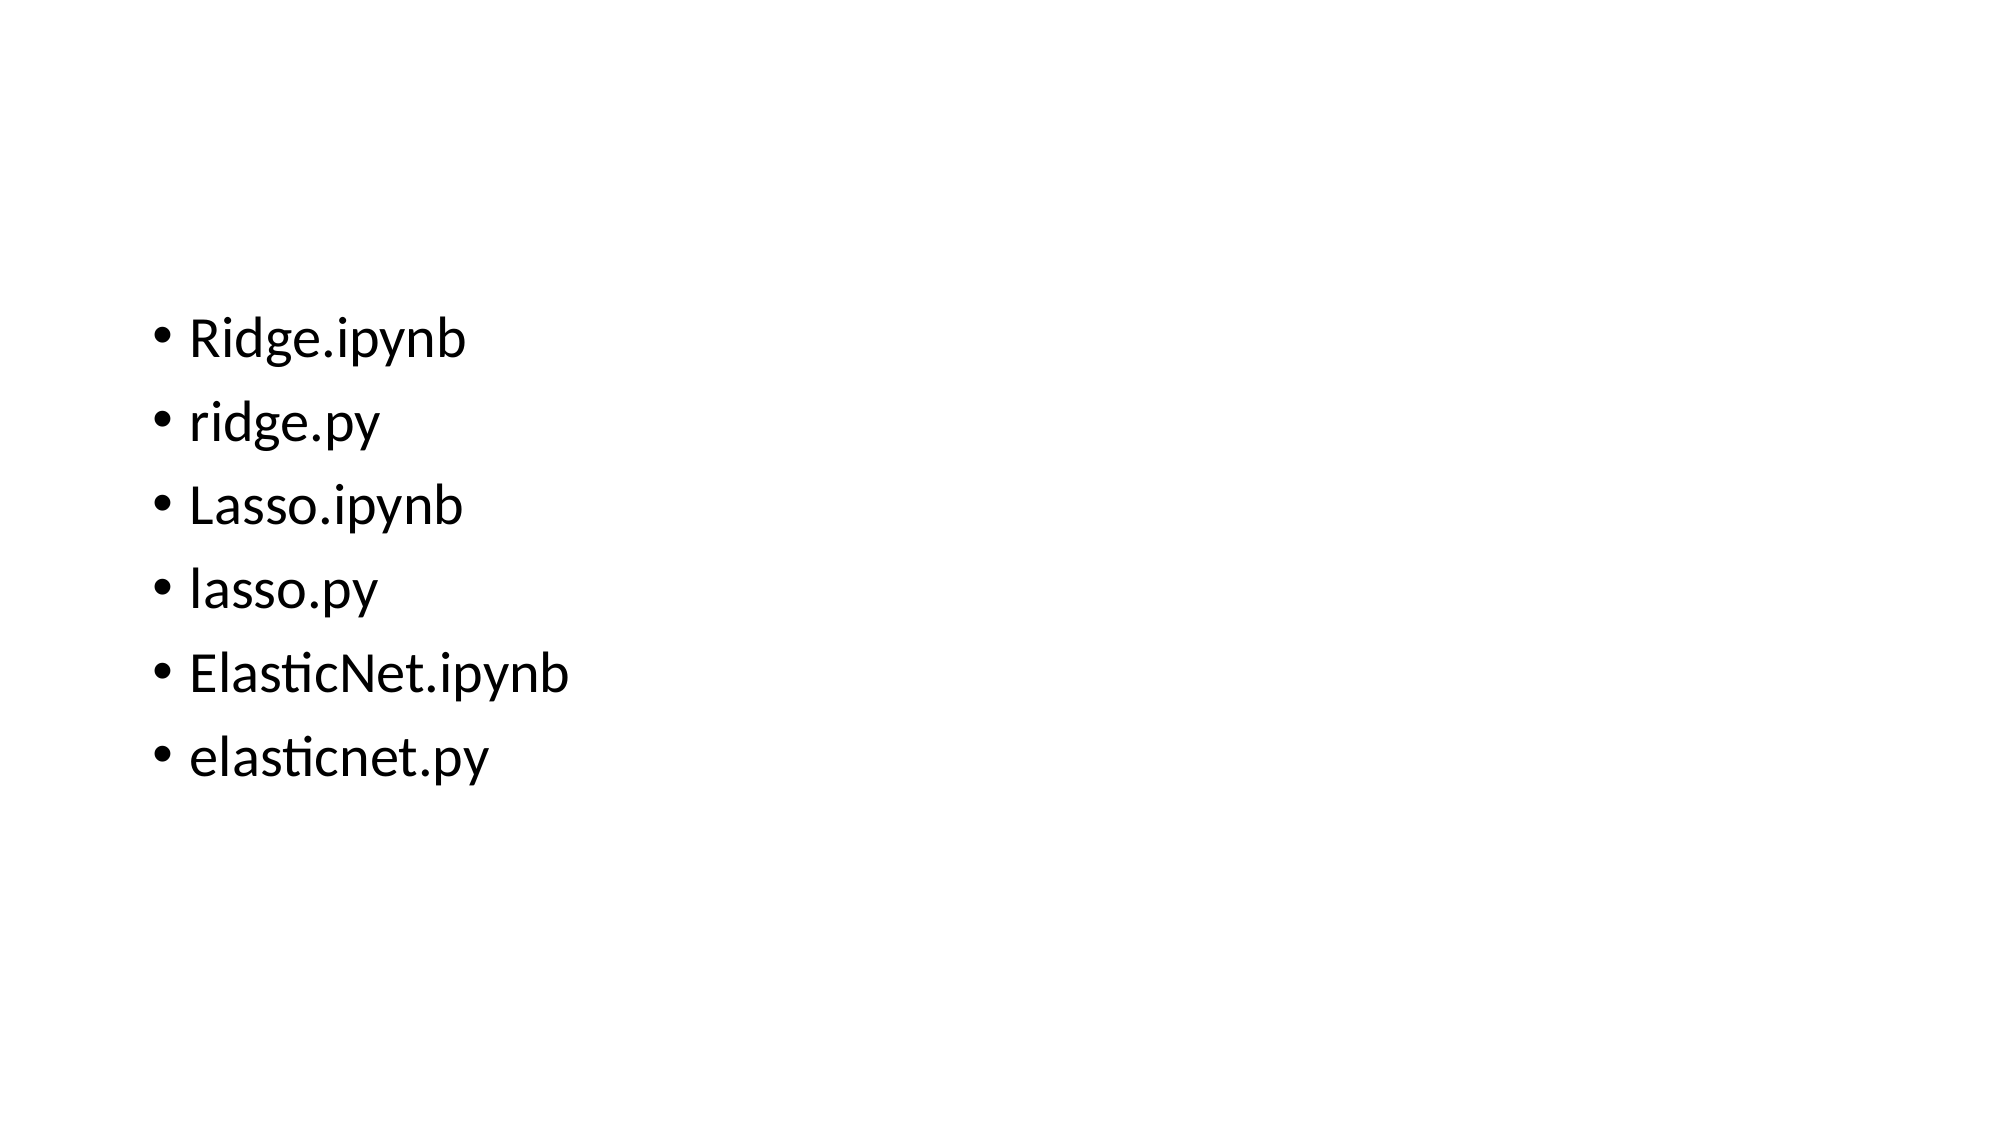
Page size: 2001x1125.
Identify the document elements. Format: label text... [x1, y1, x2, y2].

list Ridge.ipynb ridge.py Lasso.ipynb lasso.py ElasticNet.ipynb elasticnet.py [137, 299, 1863, 1014]
